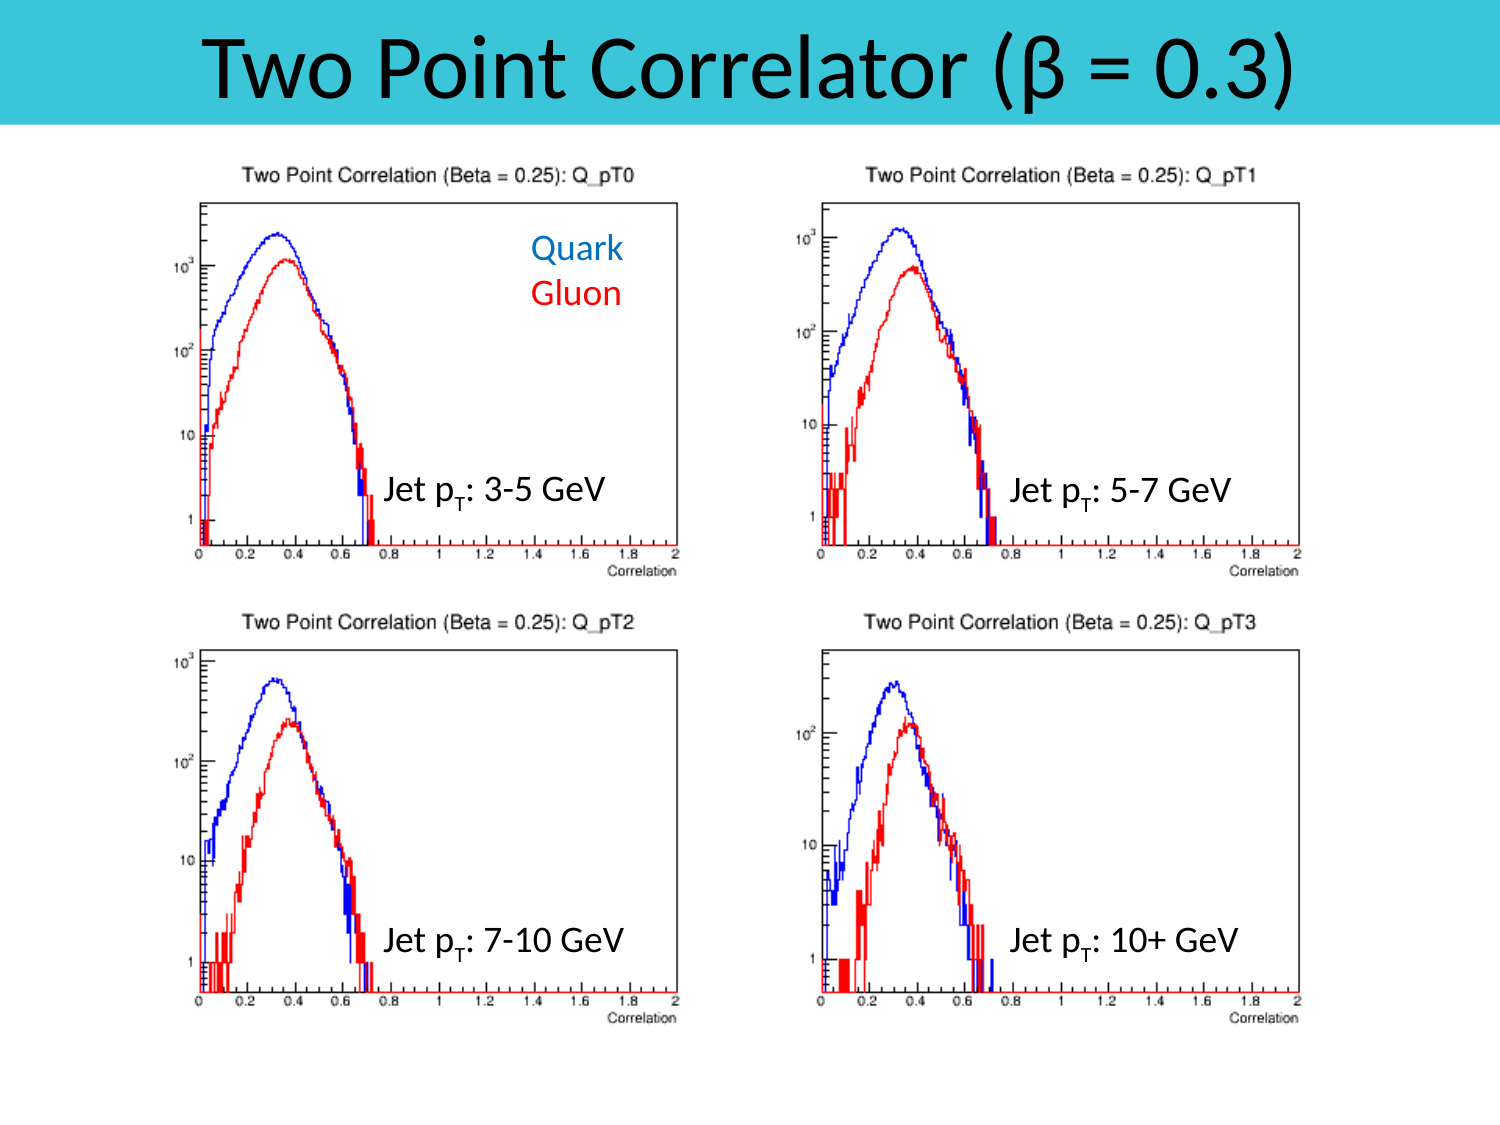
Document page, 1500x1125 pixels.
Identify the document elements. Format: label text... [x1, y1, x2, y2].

text_box Two Point Correlator (β = 0.3) [0, 0, 1500, 125]
picture [128, 151, 1372, 1045]
